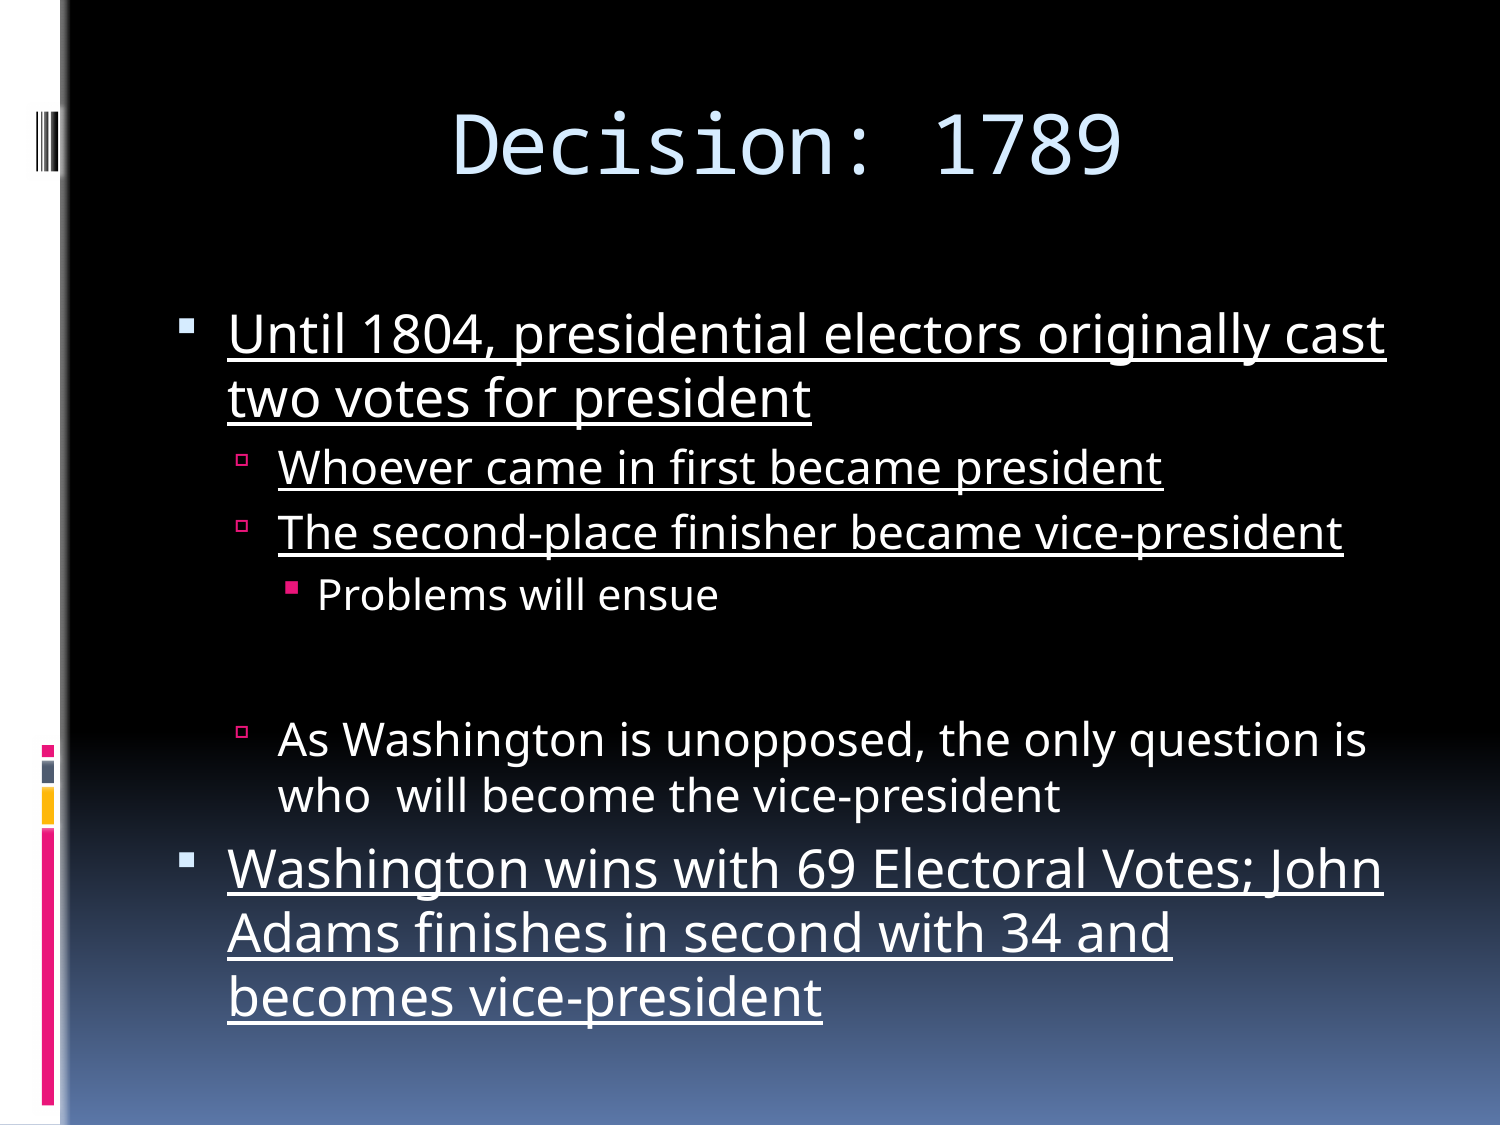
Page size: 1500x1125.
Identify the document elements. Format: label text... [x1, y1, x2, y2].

list Until 1804, presidential electors originally cast two votes for president Whoever came in first became president The second-place finisher became vice-president Problems will ensue As Washington is unopposed, the only question is who will become the vice-president Washington wins with 69 Electoral Votes; John Adams finishes in second with 34 and becomes vice-president [150, 292, 1425, 1043]
title Decision: 1789 [150, 83, 1425, 234]
